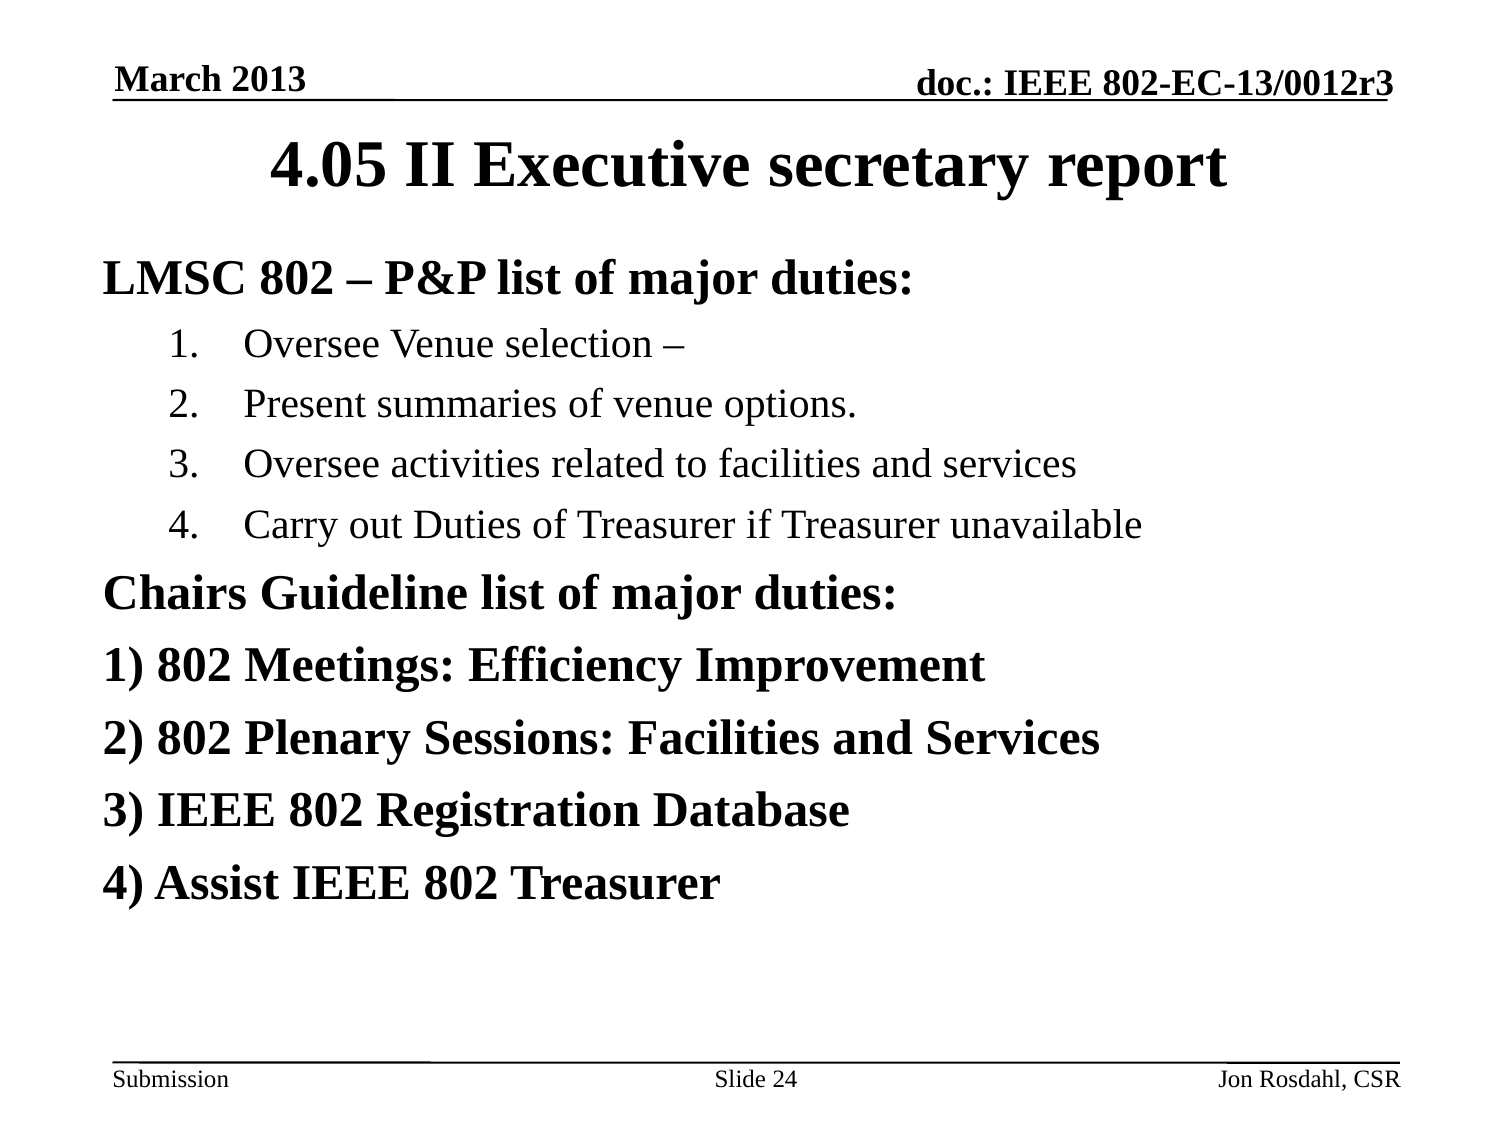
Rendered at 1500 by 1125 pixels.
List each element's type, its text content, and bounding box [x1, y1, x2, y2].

title 4.05 II Executive secretary report [112, 112, 1388, 237]
list LMSC 802 – P&P list of major duties: Oversee Venue selection – Present summaries of venue options. Oversee activities related to facilities and services Carry out Duties of Treasurer if Treasurer unavailable Chairs Guideline list of major duties: 1) 802 Meetings: Efficiency Improvement 2) 802 Plenary Sessions: Facilities and Services 3) IEEE 802 Registration Database 4) Assist IEEE 802 Treasurer [87, 237, 1388, 1000]
slide_number Slide 24 [712, 1061, 800, 1123]
footer Jon Rosdahl, CSR [878, 1061, 1402, 1093]
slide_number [114, 54, 423, 100]
